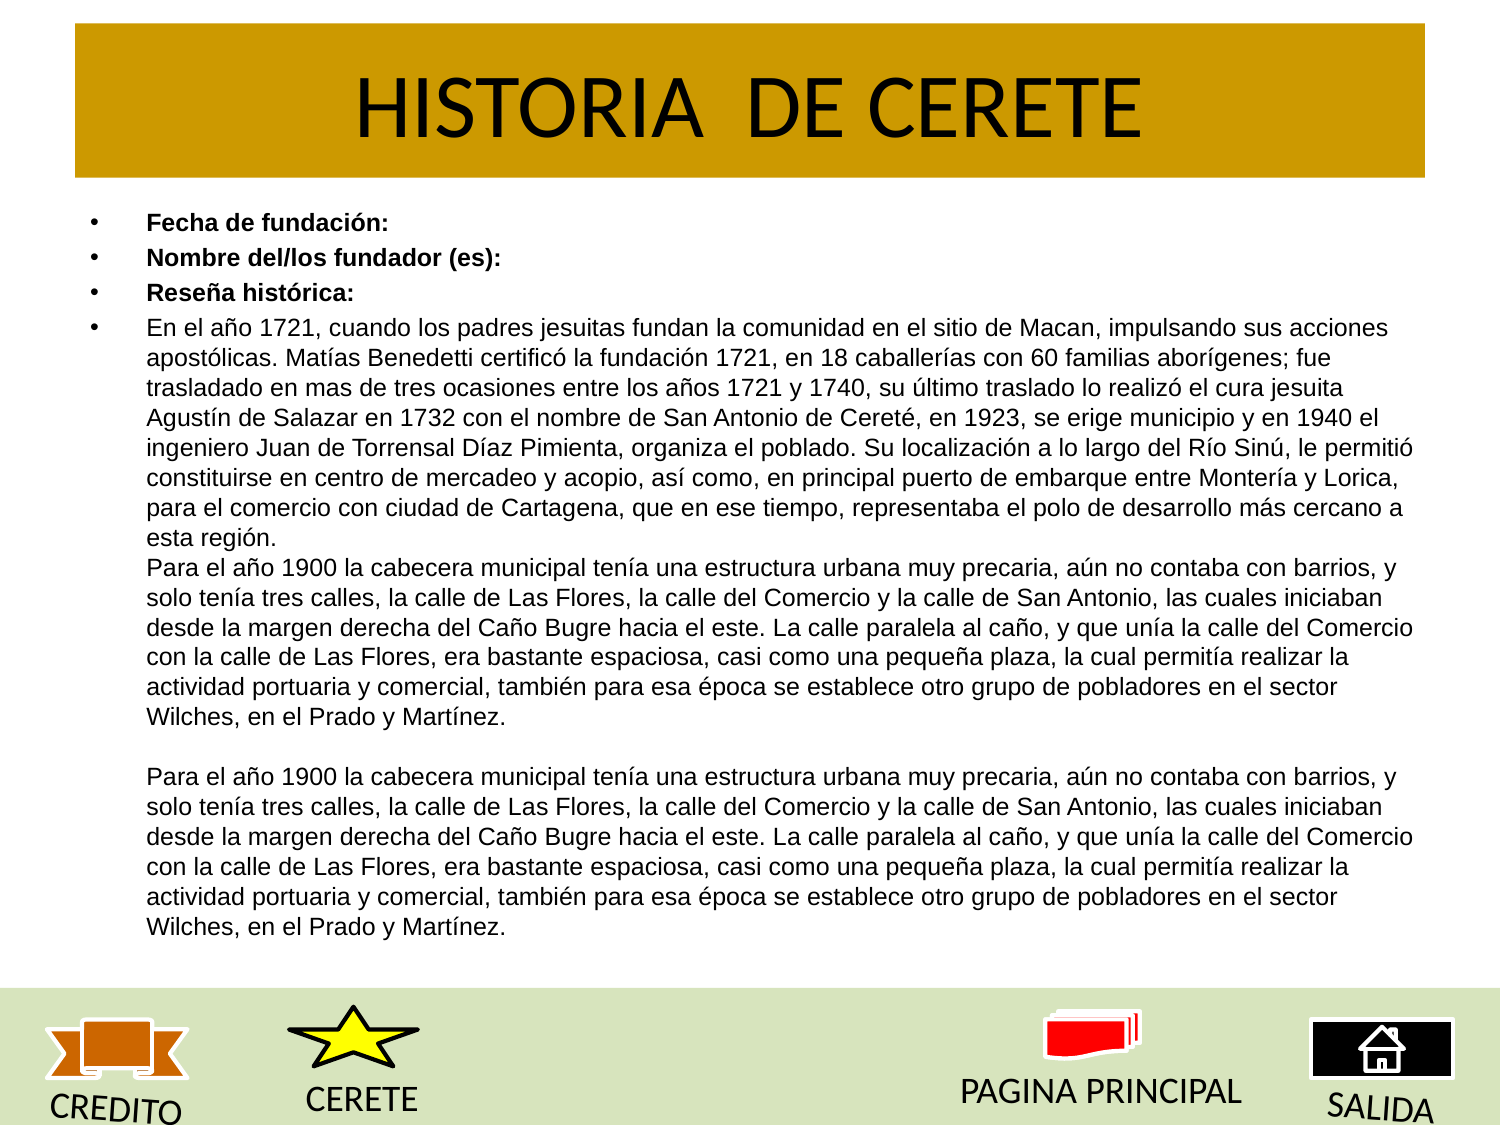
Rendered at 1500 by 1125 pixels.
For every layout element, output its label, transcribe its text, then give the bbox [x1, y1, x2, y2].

text_box [45, 1017, 190, 1081]
text_box [286, 1004, 420, 1069]
text_box [1043, 1009, 1142, 1061]
text_box [1368, 1051, 1396, 1068]
text_box [1309, 1017, 1455, 1080]
text_box SALIDA [1310, 1080, 1467, 1125]
title HISTORIA DE CERETE [75, 23, 1425, 178]
text_box [140, 855, 1067, 986]
text_box CERETE [246, 1066, 479, 1125]
text_box CREDITO [33, 1071, 237, 1125]
list Fecha de fundación: Nombre del/los fundador (es): Reseña histórica: En el año 1721, cuando los padres jesuitas fundan la comunidad en el sitio de Macan, impulsando sus acciones apostólicas. Matías Benedetti certificó la fundación 1721, en 18 caballerías con 60 familias aborígenes; fue trasladado en mas de tres ocasiones entre los años 1721 y 1740, su último traslado lo realizó el cura jesuita Agustín de Salazar en 1732 con el nombre de San Antonio de Cereté, en 1923, se erige municipio y en 1940 el ingeniero Juan de Torrensal Díaz Pimienta, organiza el poblado. Su localización a lo largo del Río Sinú, le permitió constituirse en centro de mercadeo y acopio, así como, en principal puerto de embarque entre Montería y Lorica, para el comercio con ciudad de Cartagena, que en ese tiempo, representaba el polo de desarrollo más cercano a esta región. Para el año 1900 la cabecera municipal tenía una estructura urbana muy precaria, aún no contaba con barrios, y solo tenía tres calles, la calle de Las Flores, la calle del Comercio y la calle de San Antonio, las cuales iniciaban desde la margen derecha del Caño Bugre hacia el este. La calle paralela al caño, y que unía la calle del Comercio con la calle de Las Flores, era bastante espaciosa, casi como una pequeña plaza, la cual permitía realizar la actividad portuaria y comercial, también para esa época se establece otro grupo de pobladores en el sector Wilches, en el Prado y Martínez. Para el año 1900 la cabecera municipal tenía una estructura urbana muy precaria, aún no contaba con barrios, y solo tenía tres calles, la calle de Las Flores, la calle del Comercio y la calle de San Antonio, las cuales iniciaban desde la margen derecha del Caño Bugre hacia el este. La calle paralela al caño, y que unía la calle del Comercio con la calle de Las Flores, era bastante espaciosa, casi como una pequeña plaza, la cual permitía realizar la actividad portuaria y comercial, también para esa época se establece otro grupo de pobladores en el sector Wilches, en el Prado y Martínez. [75, 199, 1442, 950]
text_box PAGINA PRINCIPAL [945, 1058, 1274, 1119]
text_box [0, 986, 1500, 1125]
